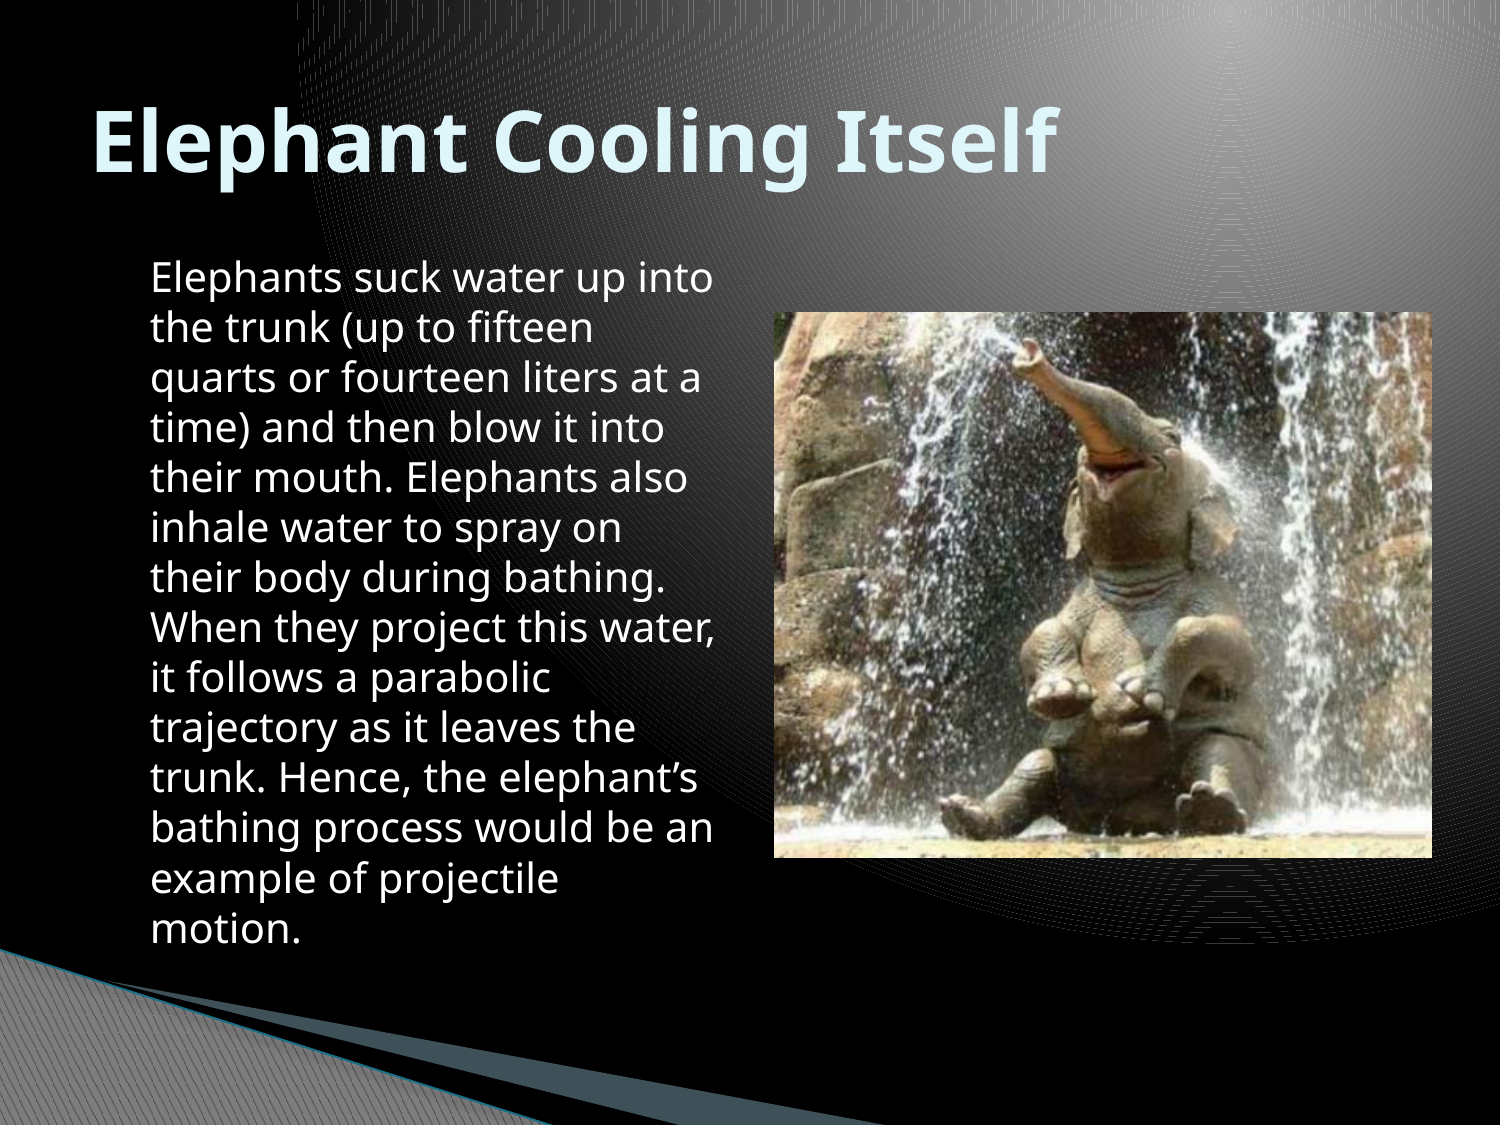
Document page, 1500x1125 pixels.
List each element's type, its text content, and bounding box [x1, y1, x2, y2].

list Elephants suck water up into the trunk (up to fifteen quarts or fourteen liters at a time) and then blow it into their mouth. Elephants also inhale water to spray on their body during bathing. When they project this water, it follows a parabolic trajectory as it leaves the trunk. Hence, the elephant’s bathing process would be an example of projectile motion. [75, 243, 738, 986]
title Elephant Cooling Itself [75, 45, 1425, 233]
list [774, 312, 1432, 858]
picture [0, 952, 543, 1125]
